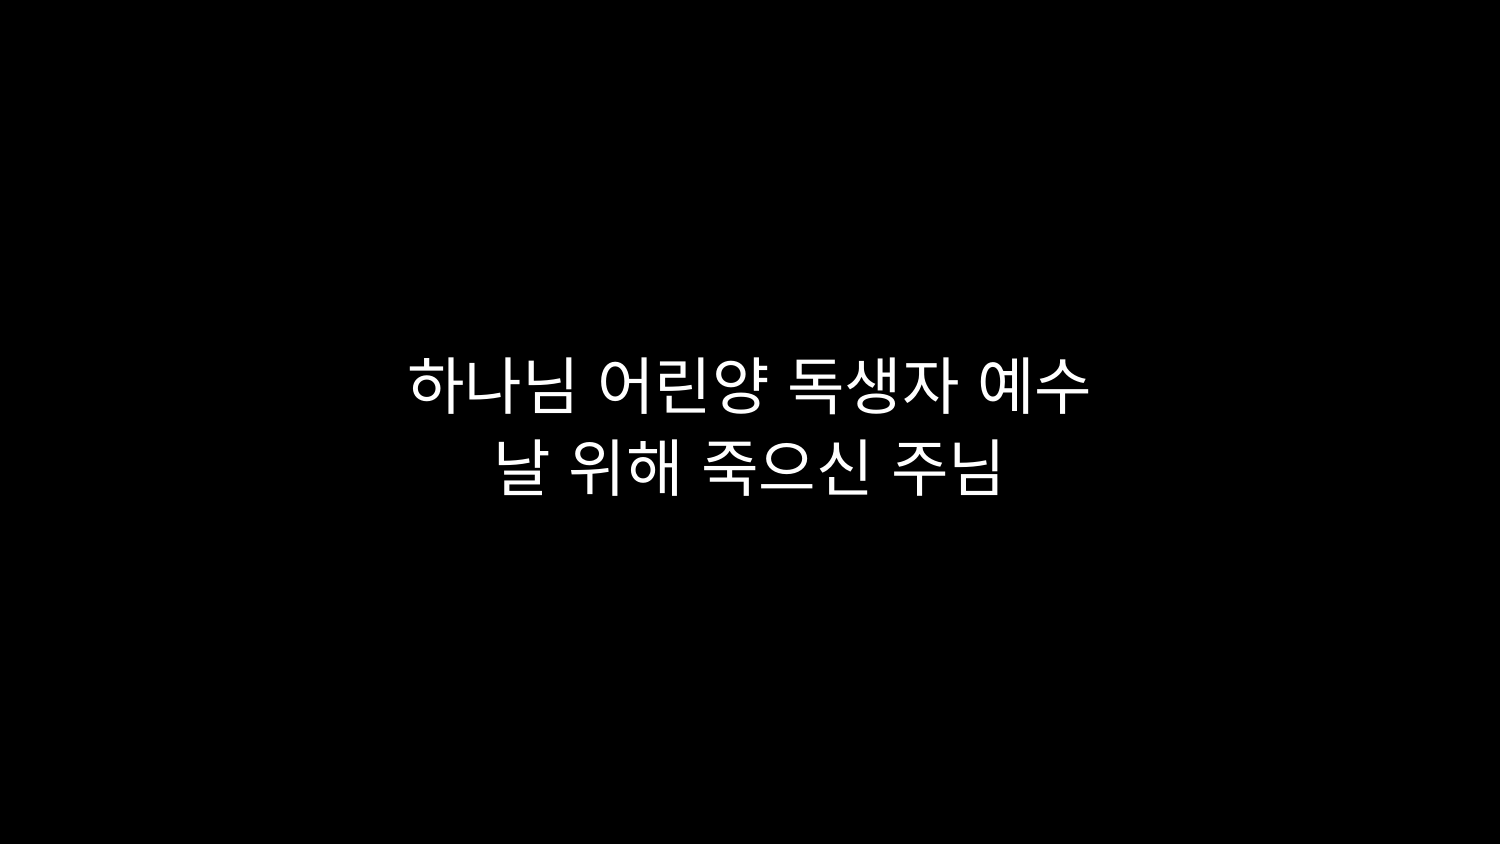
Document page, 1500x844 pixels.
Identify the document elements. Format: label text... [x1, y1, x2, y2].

title 하나님 어린양 독생자 예수 날 위해 죽으신 주님 [0, 0, 1500, 844]
